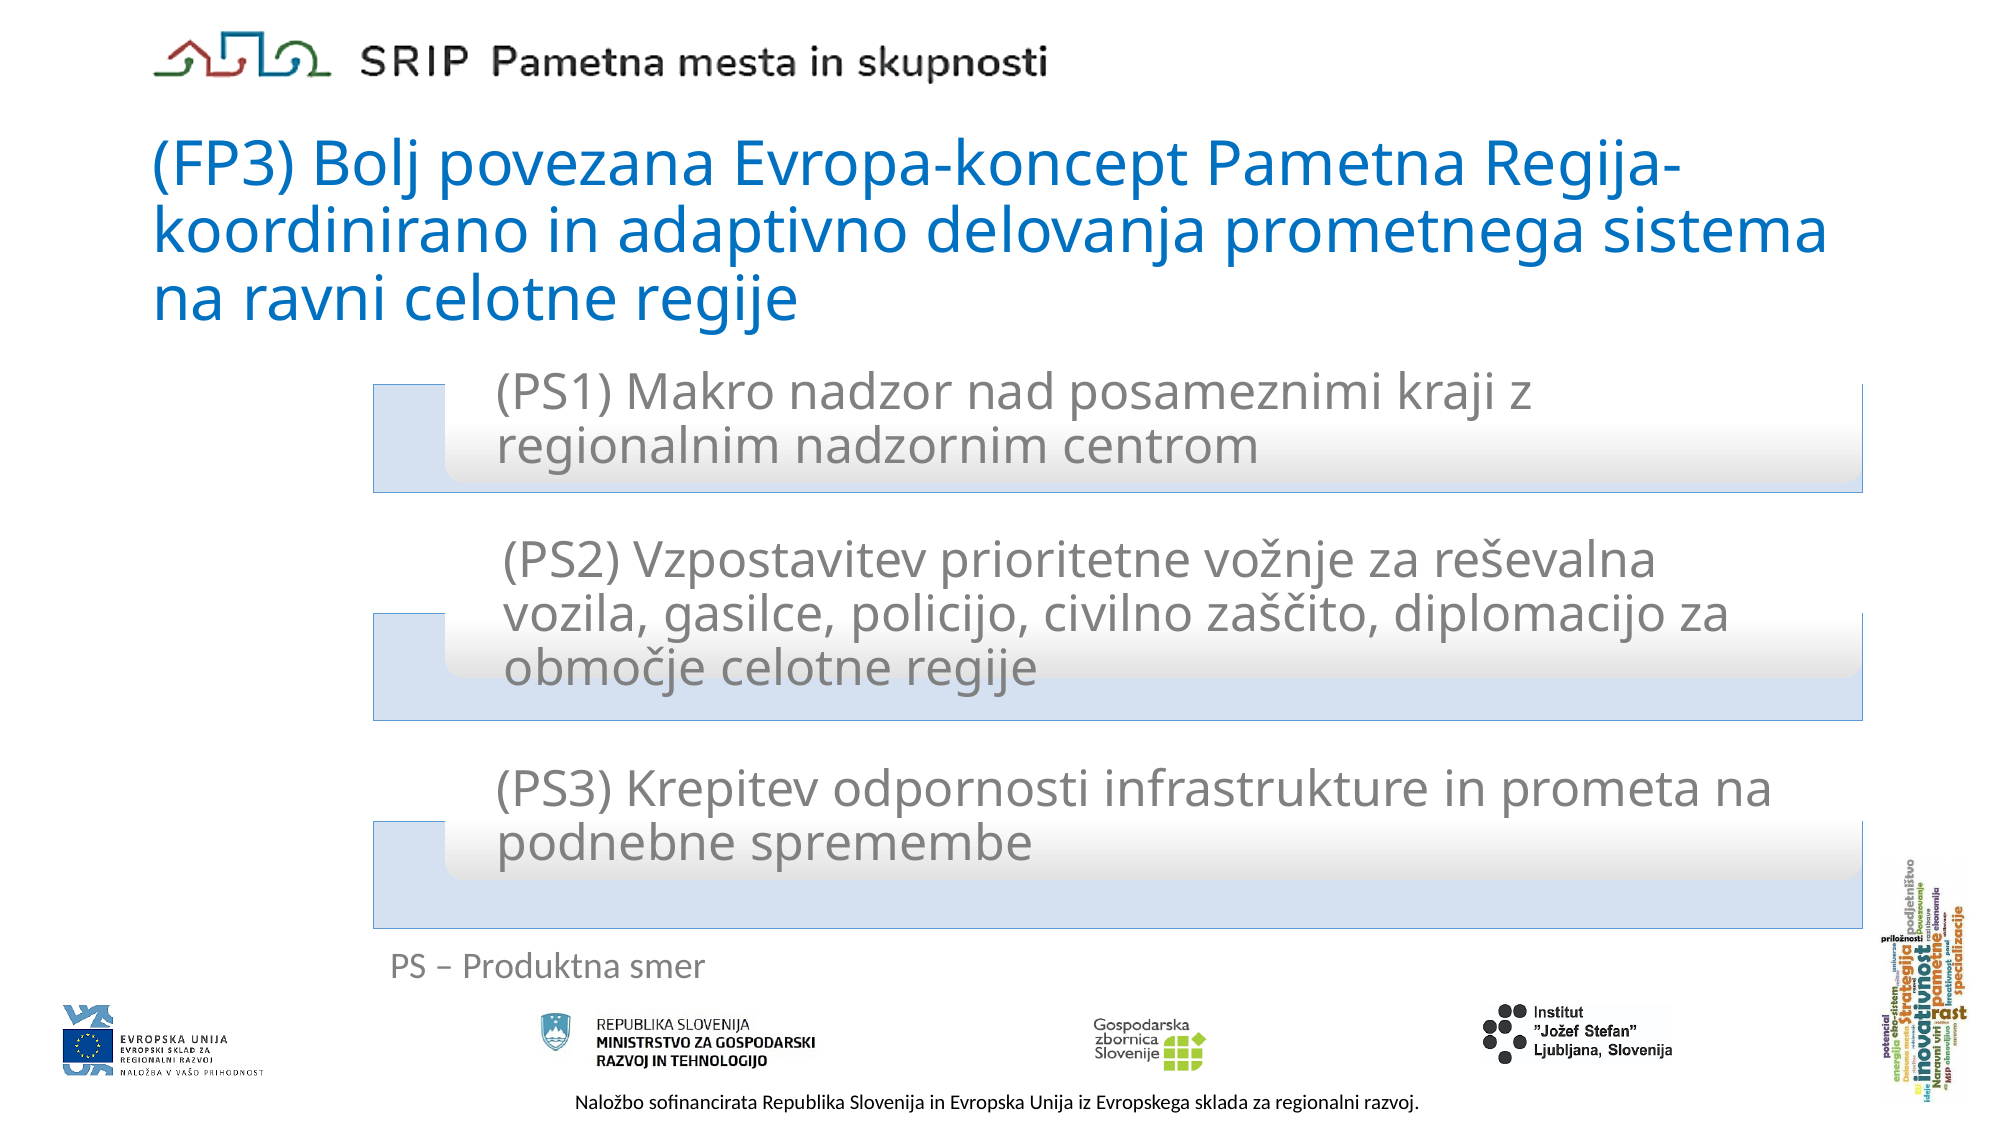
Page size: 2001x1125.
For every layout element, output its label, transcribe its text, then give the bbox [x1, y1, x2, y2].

picture [138, 16, 1058, 87]
picture [1483, 1004, 1672, 1064]
picture [1878, 856, 1970, 1103]
text_box PS – Produktna smer [375, 935, 721, 994]
picture [1090, 1013, 1211, 1073]
picture [62, 1004, 264, 1076]
picture [536, 1009, 817, 1069]
title (FP3) Bolj povezana Evropa-koncept Pametna Regija-koordinirano in adaptivno delovanja prometnega sistema na ravni celotne regije [137, 124, 1863, 342]
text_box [373, 357, 1863, 935]
